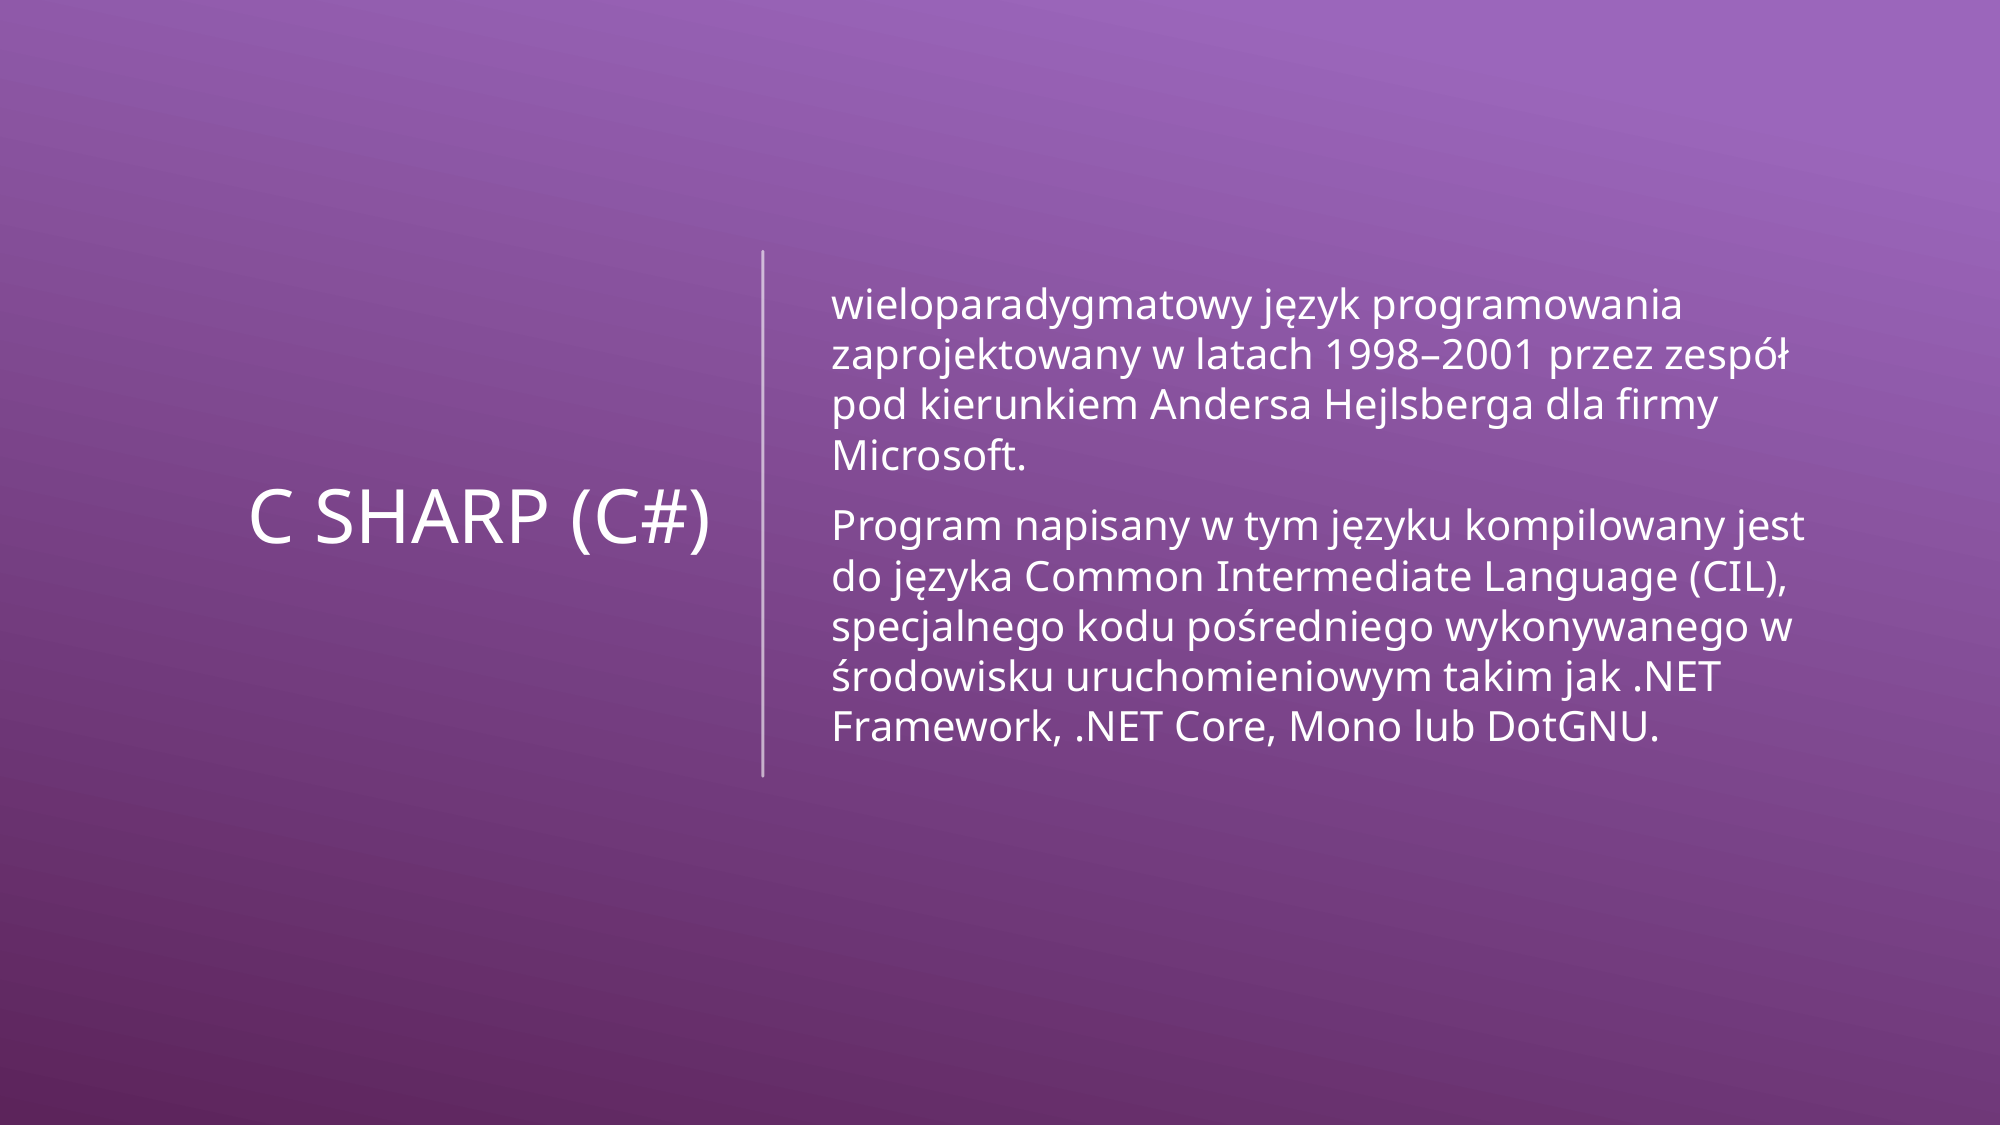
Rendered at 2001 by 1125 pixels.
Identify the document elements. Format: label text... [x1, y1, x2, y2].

text_box [0, 0, 2000, 1125]
list wieloparadygmatowy język programowania zaprojektowany w latach 1998–2001 przez zespół pod kierunkiem Andersa Hejlsberga dla firmy Microsoft. Program napisany w tym języku kompilowany jest do języka Common Intermediate Language (CIL), specjalnego kodu pośredniego wykonywanego w środowisku uruchomieniowym takim jak .NET Framework, .NET Core, Mono lub DotGNU. [816, 112, 1849, 915]
title C Sharp (C#) [112, 112, 727, 915]
